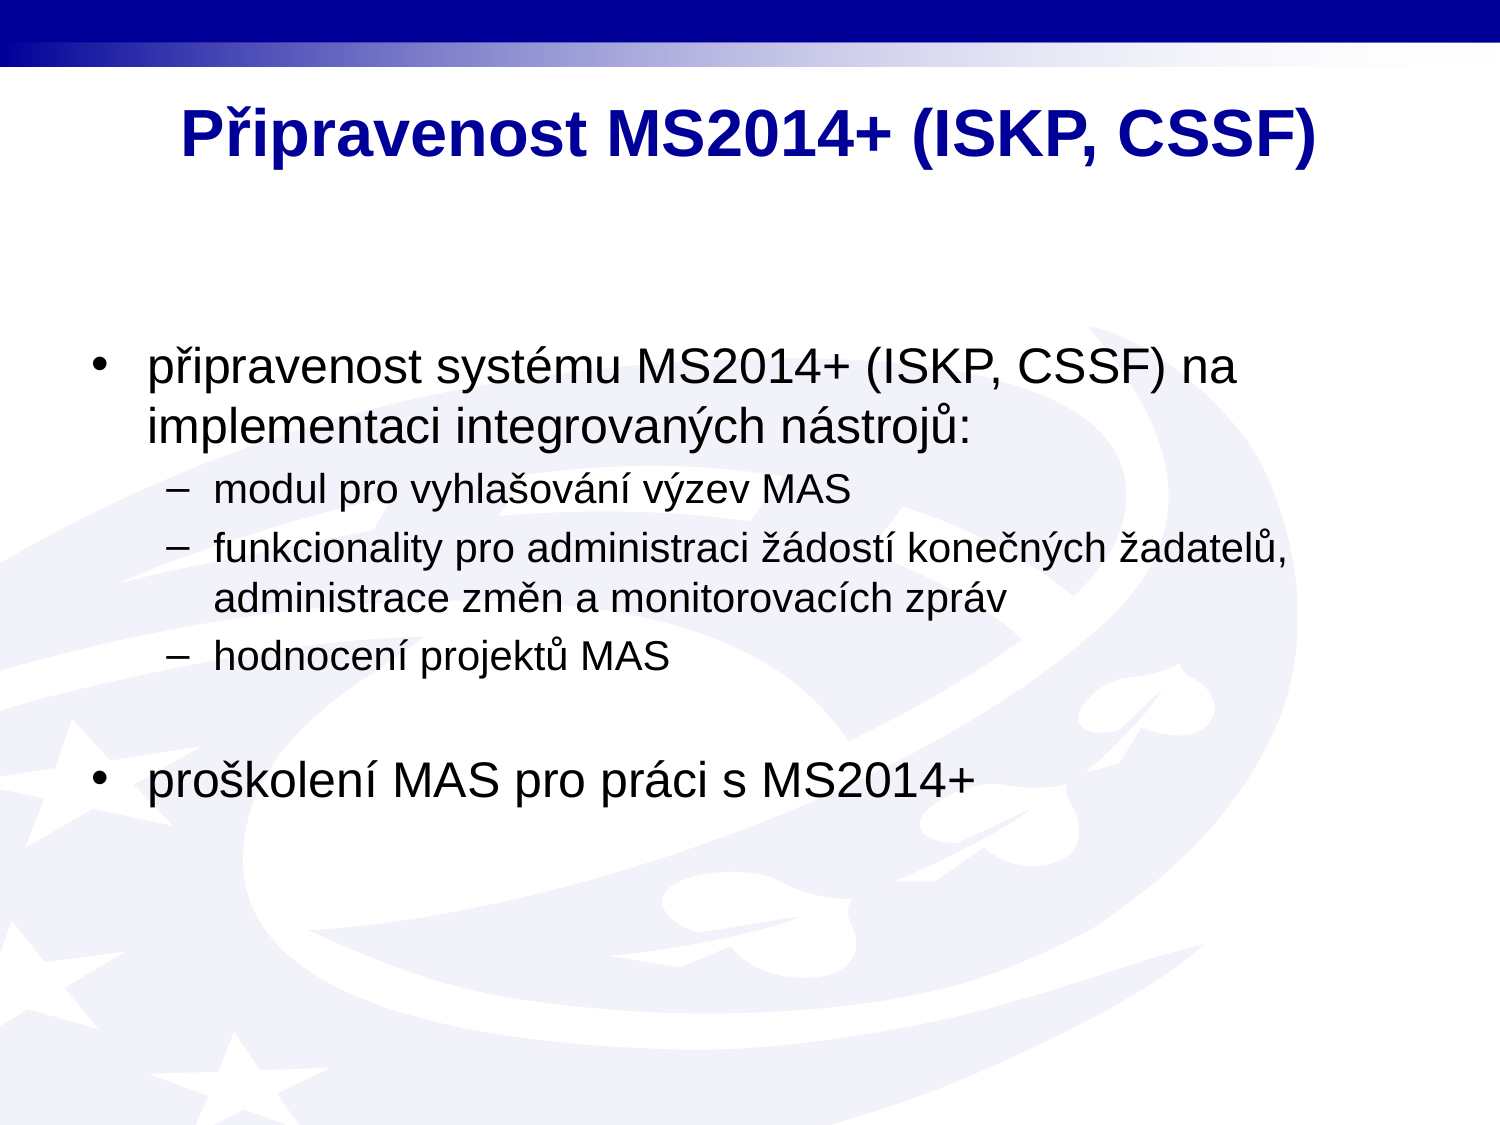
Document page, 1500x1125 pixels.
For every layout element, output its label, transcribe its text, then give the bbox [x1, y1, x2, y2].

list připravenost systému MS2014+ (ISKP, CSSF) na implementaci integrovaných nástrojů: modul pro vyhlašování výzev MAS funkcionality pro administraci žádostí konečných žadatelů, administrace změn a monitorovacích zpráv hodnocení projektů MAS proškolení MAS pro práci s MS2014+ [76, 326, 1427, 1069]
title Připravenost MS2014+ (ISKP, CSSF) [75, 66, 1425, 233]
